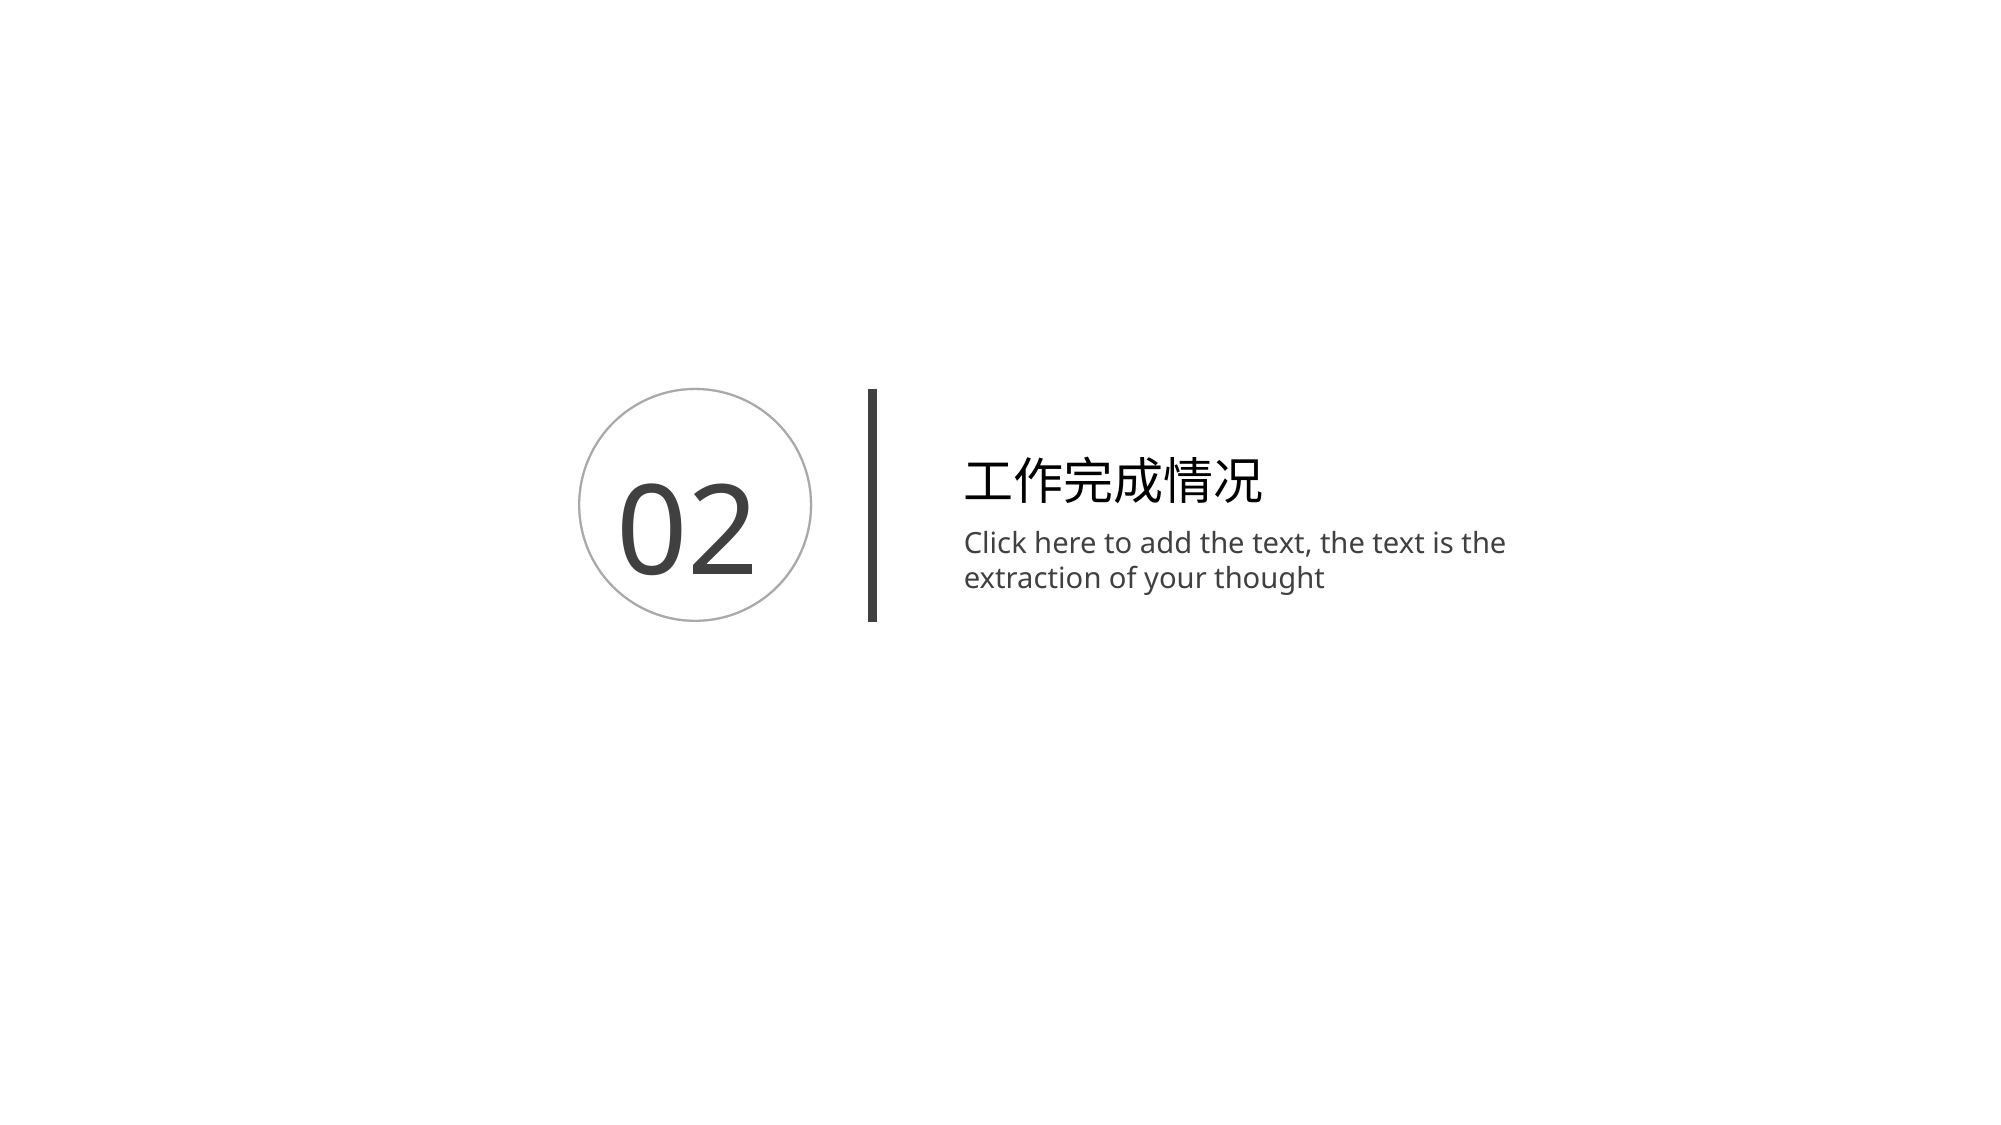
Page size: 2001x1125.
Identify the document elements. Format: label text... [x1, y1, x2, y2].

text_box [579, 388, 812, 621]
text_box [868, 389, 877, 622]
text_box Click here to add the text, the text is the extraction of your thought [949, 517, 1600, 603]
text_box 工作完成情况 [949, 441, 1352, 517]
